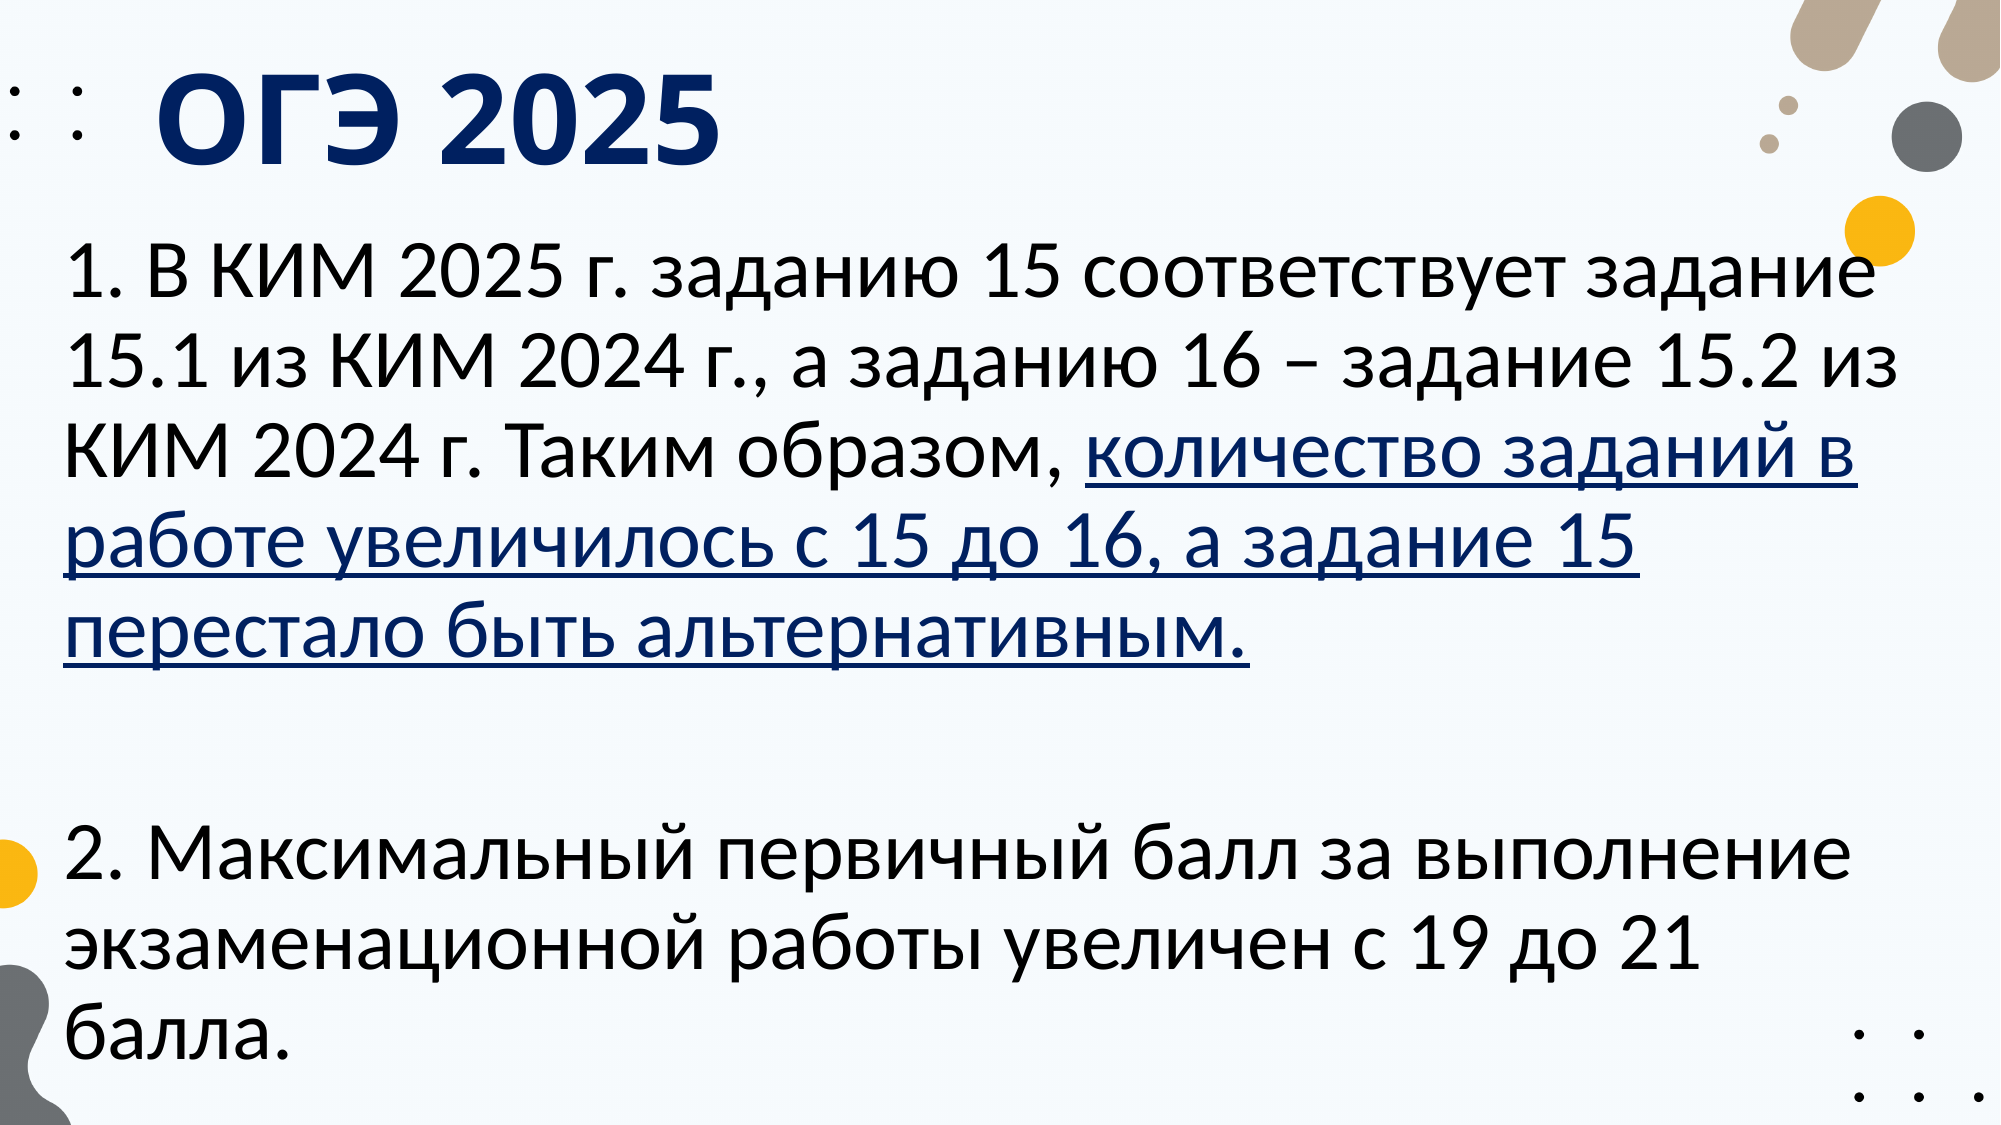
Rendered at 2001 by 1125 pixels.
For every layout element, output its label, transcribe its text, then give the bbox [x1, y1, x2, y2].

title ОГЭ 2025 [137, 59, 1863, 188]
list 1. В КИМ 2025 г. заданию 15 соответствует задание 15.1 из КИМ 2024 г., а заданию 16 – задание 15.2 из КИМ 2024 г. Таким образом, количество заданий в работе увеличилось с 15 до 16, а задание 15 перестало быть альтернативным. 2. Максимальный первичный балл за выполнение экзаменационной работы увеличен с 19 до 21 балла. [48, 218, 1933, 933]
picture [0, 0, 2000, 1125]
